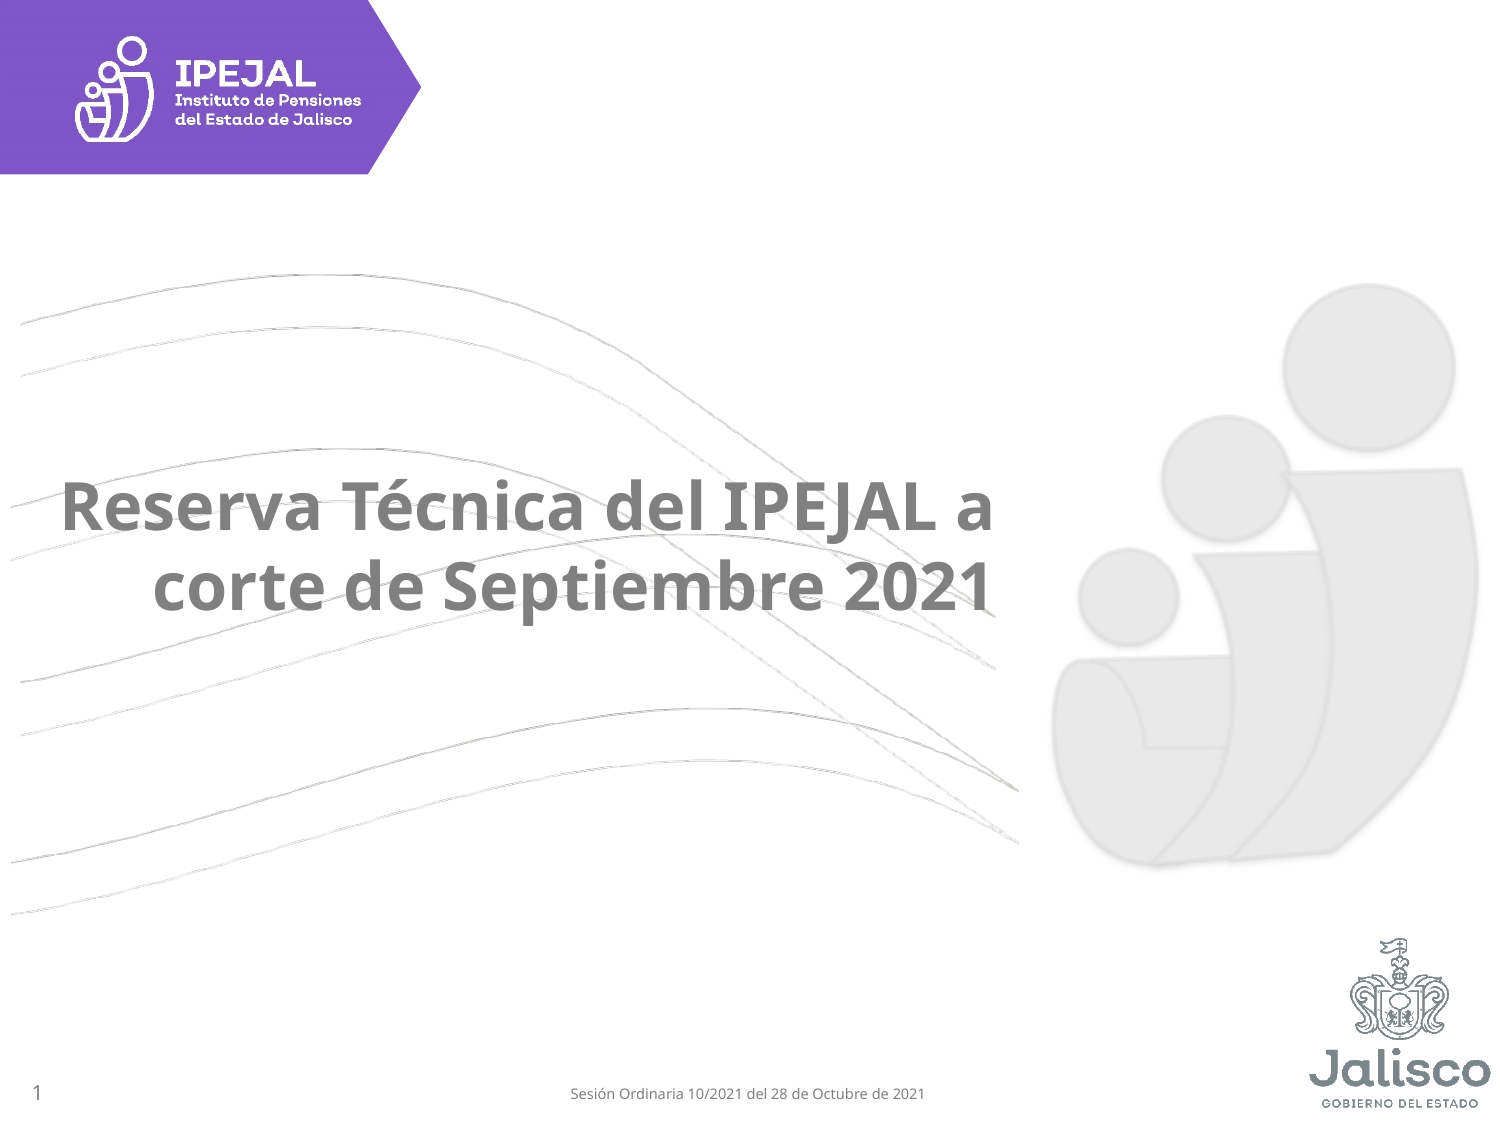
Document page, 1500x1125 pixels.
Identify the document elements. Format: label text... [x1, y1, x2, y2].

picture [0, 0, 422, 175]
title Reserva Técnica del IPEJAL a corte de Septiembre 2021 [19, 463, 1012, 705]
picture [1273, 926, 1500, 1125]
picture [10, 274, 1018, 927]
footer Sesión Ordinaria 10/2021 del 28 de Octubre de 2021 [468, 1065, 1032, 1125]
slide_number 1 [0, 1062, 75, 1125]
